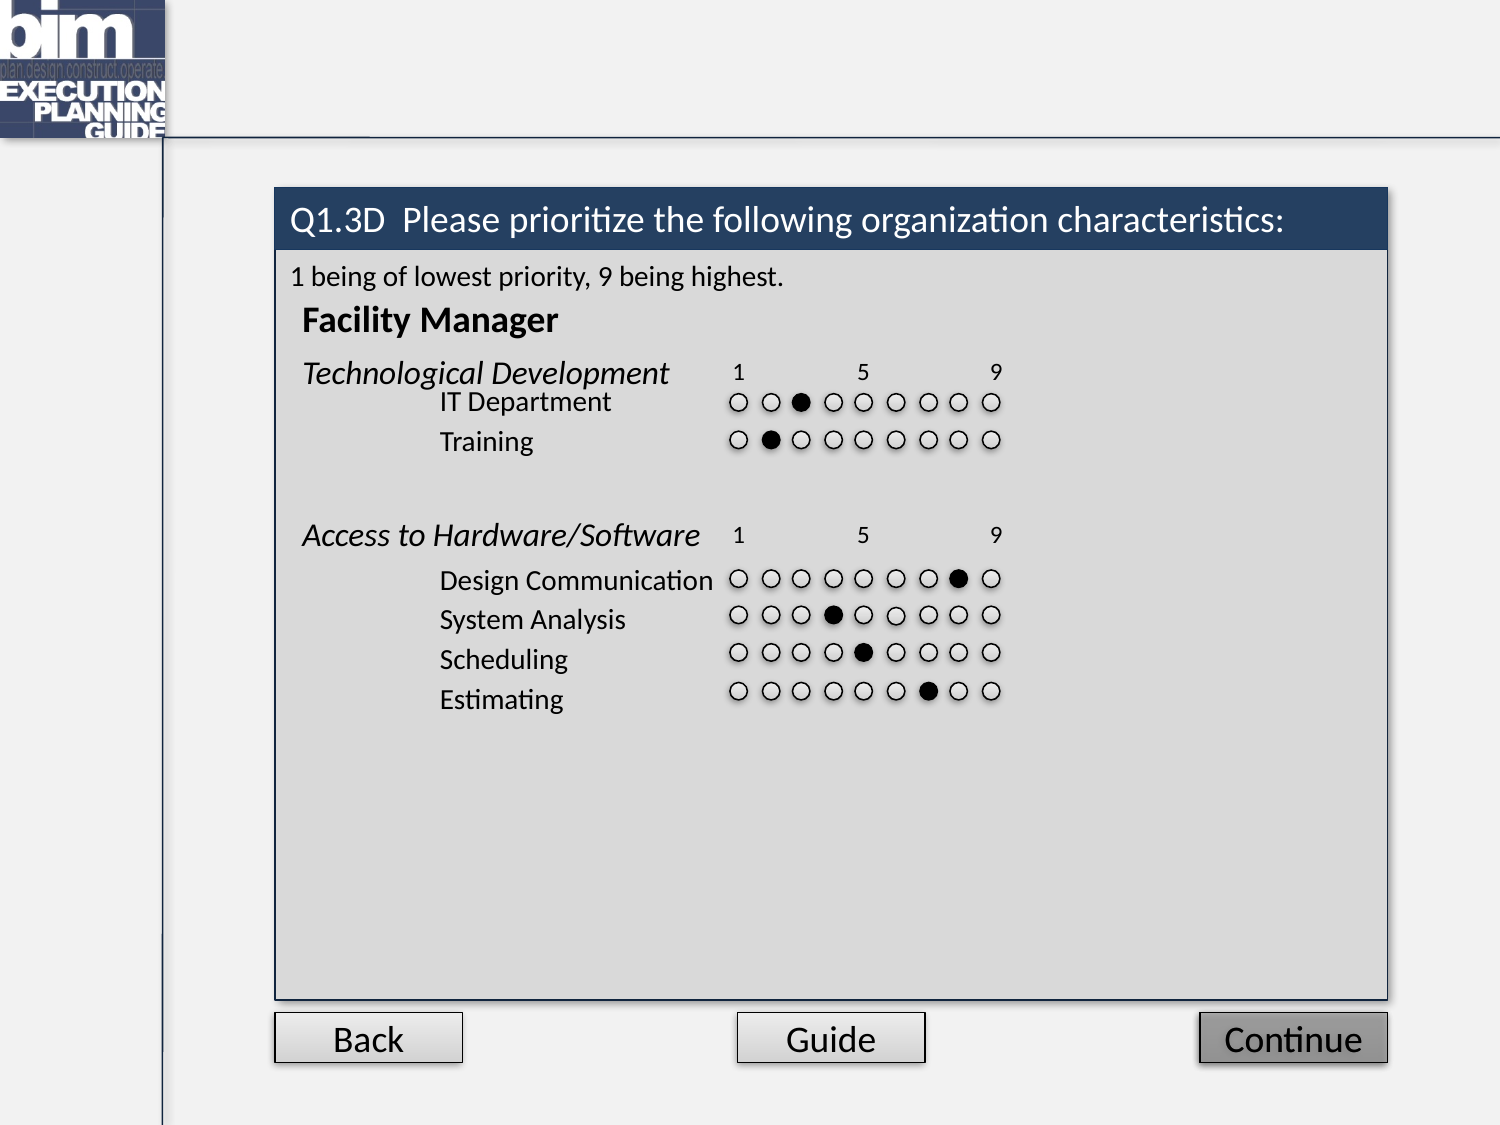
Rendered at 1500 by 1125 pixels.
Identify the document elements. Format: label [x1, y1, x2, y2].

text_box [1199, 1012, 1388, 1063]
picture [0, 0, 166, 138]
text_box [737, 1012, 926, 1063]
text_box [0, 185, 1389, 1002]
text_box [274, 1012, 463, 1063]
